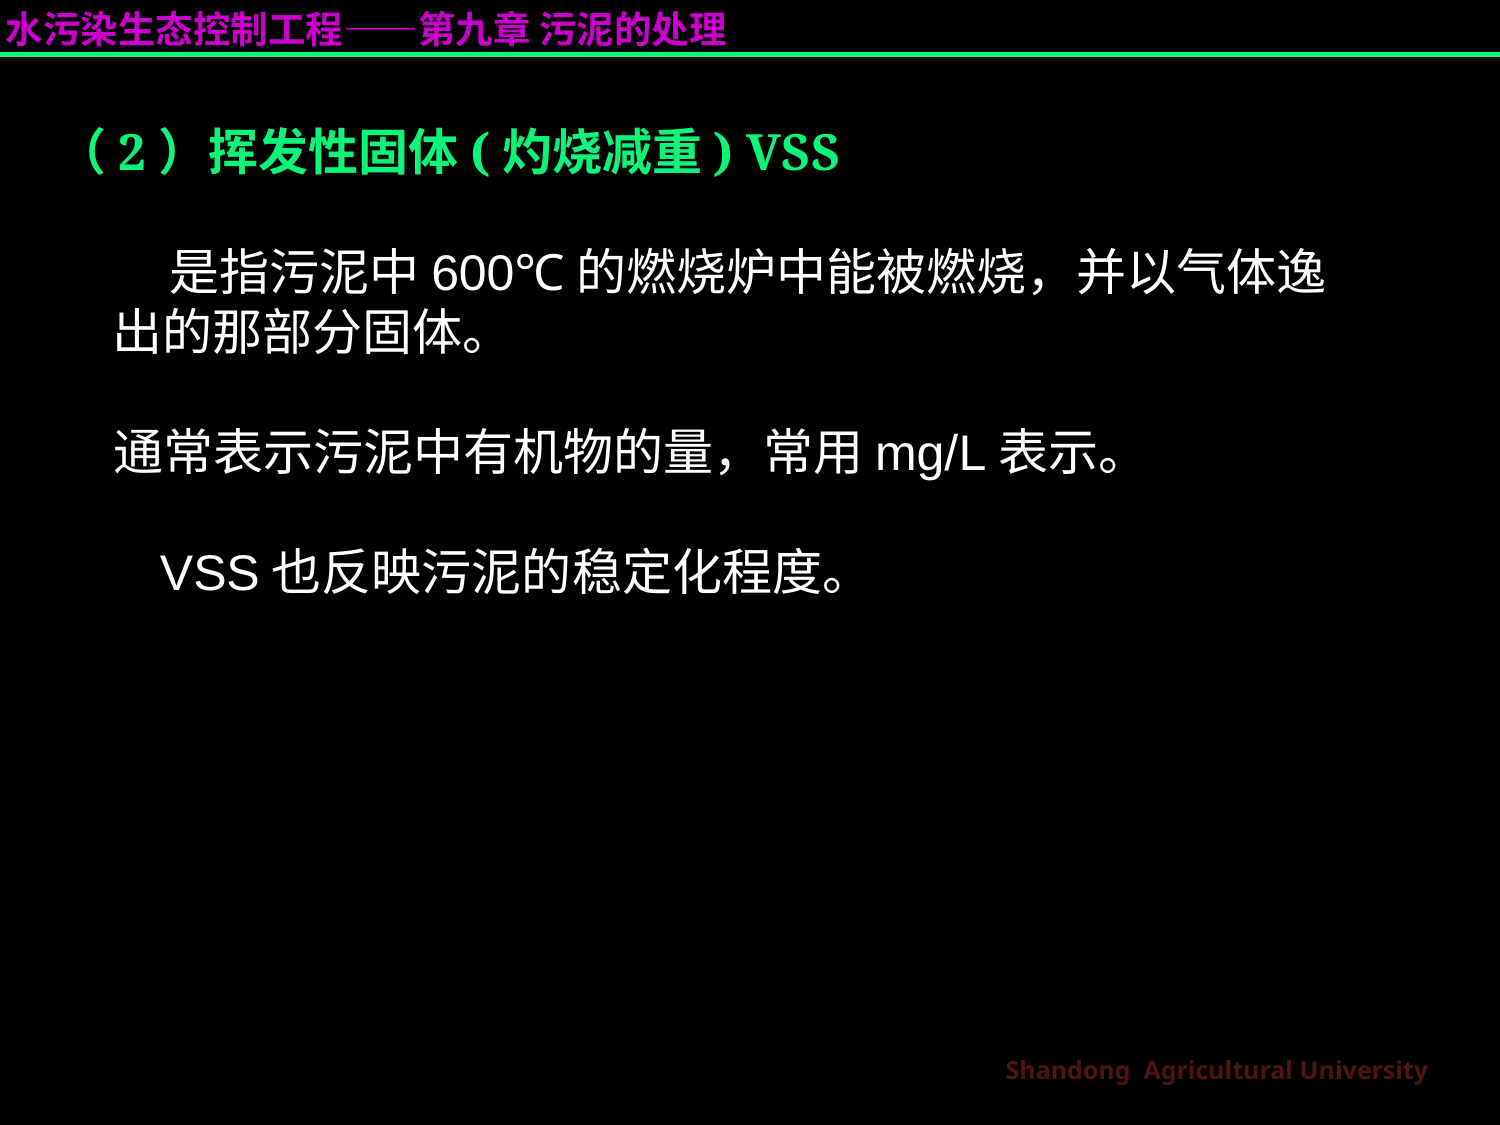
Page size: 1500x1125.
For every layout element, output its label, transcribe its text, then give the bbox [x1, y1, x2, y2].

text_box （2）挥发性固体(灼烧减重) VSS 是指污泥中600℃的燃烧炉中能被燃烧，并以气体逸出的那部分固体。 通常表示污泥中有机物的量，常用mg/L表示。 VSS也反映污泥的稳定化程度。 [41, 112, 1367, 988]
